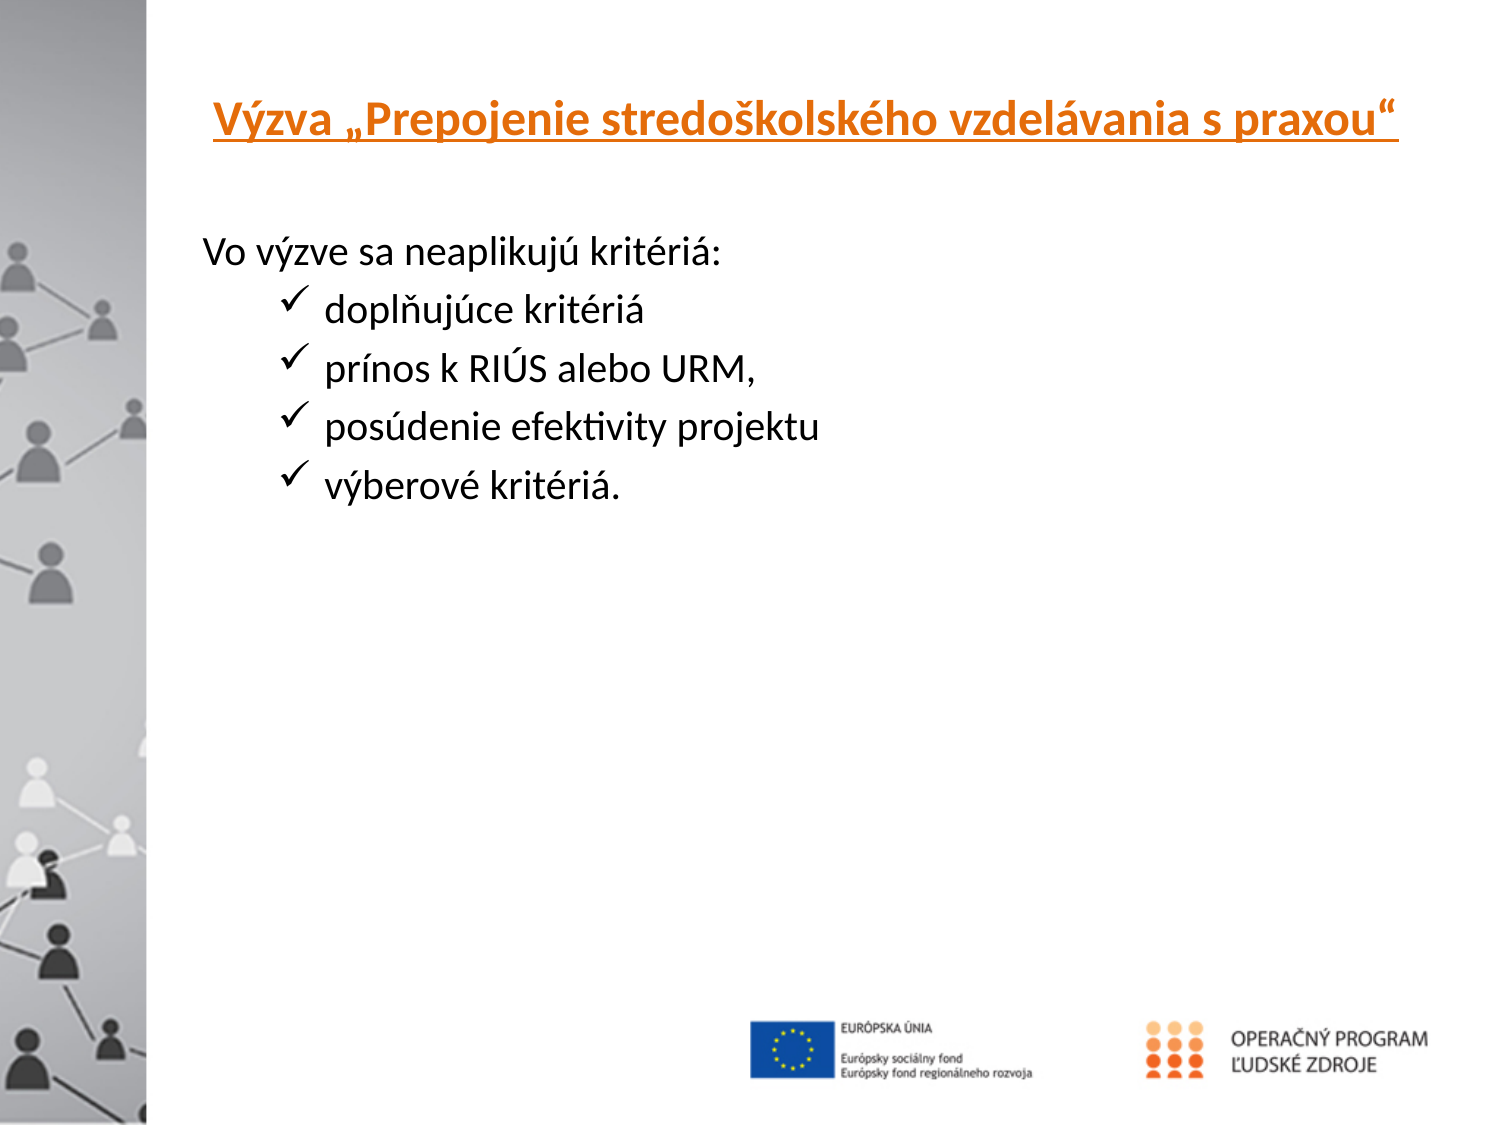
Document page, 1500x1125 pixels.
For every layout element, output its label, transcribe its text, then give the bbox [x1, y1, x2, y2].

list Výzva „Prepojenie stredoškolského vzdelávania s praxou“ Vo výzve sa neaplikujú kritériá: doplňujúce kritériá prínos k RIÚS alebo URM, posúdenie efektivity projektu výberové kritériá. [187, 77, 1426, 1000]
picture [0, 0, 1500, 1125]
